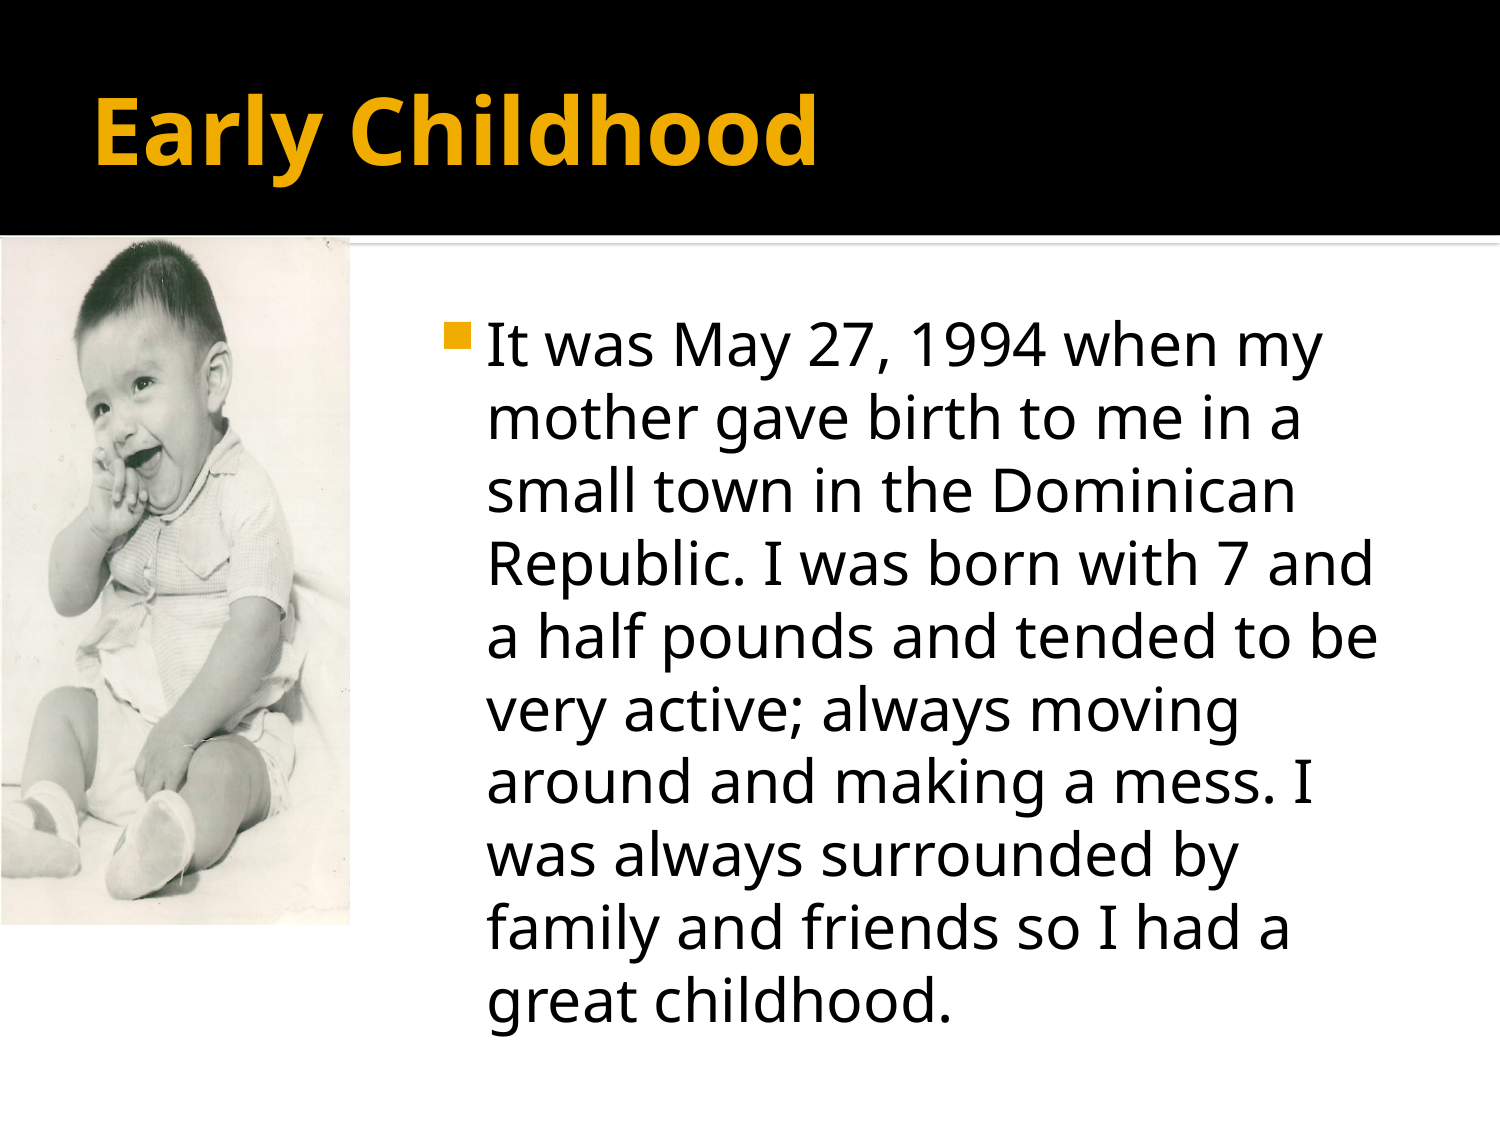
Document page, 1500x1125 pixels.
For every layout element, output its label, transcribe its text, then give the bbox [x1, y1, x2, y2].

picture [0, 237, 350, 925]
title Early Childhood [75, 25, 1425, 231]
list It was May 27, 1994 when my mother gave birth to me in a small town in the Dominican Republic. I was born with 7 and a half pounds and tended to be very active; always moving around and making a mess. I was always surrounded by family and friends so I had a great childhood. [412, 291, 1425, 1050]
